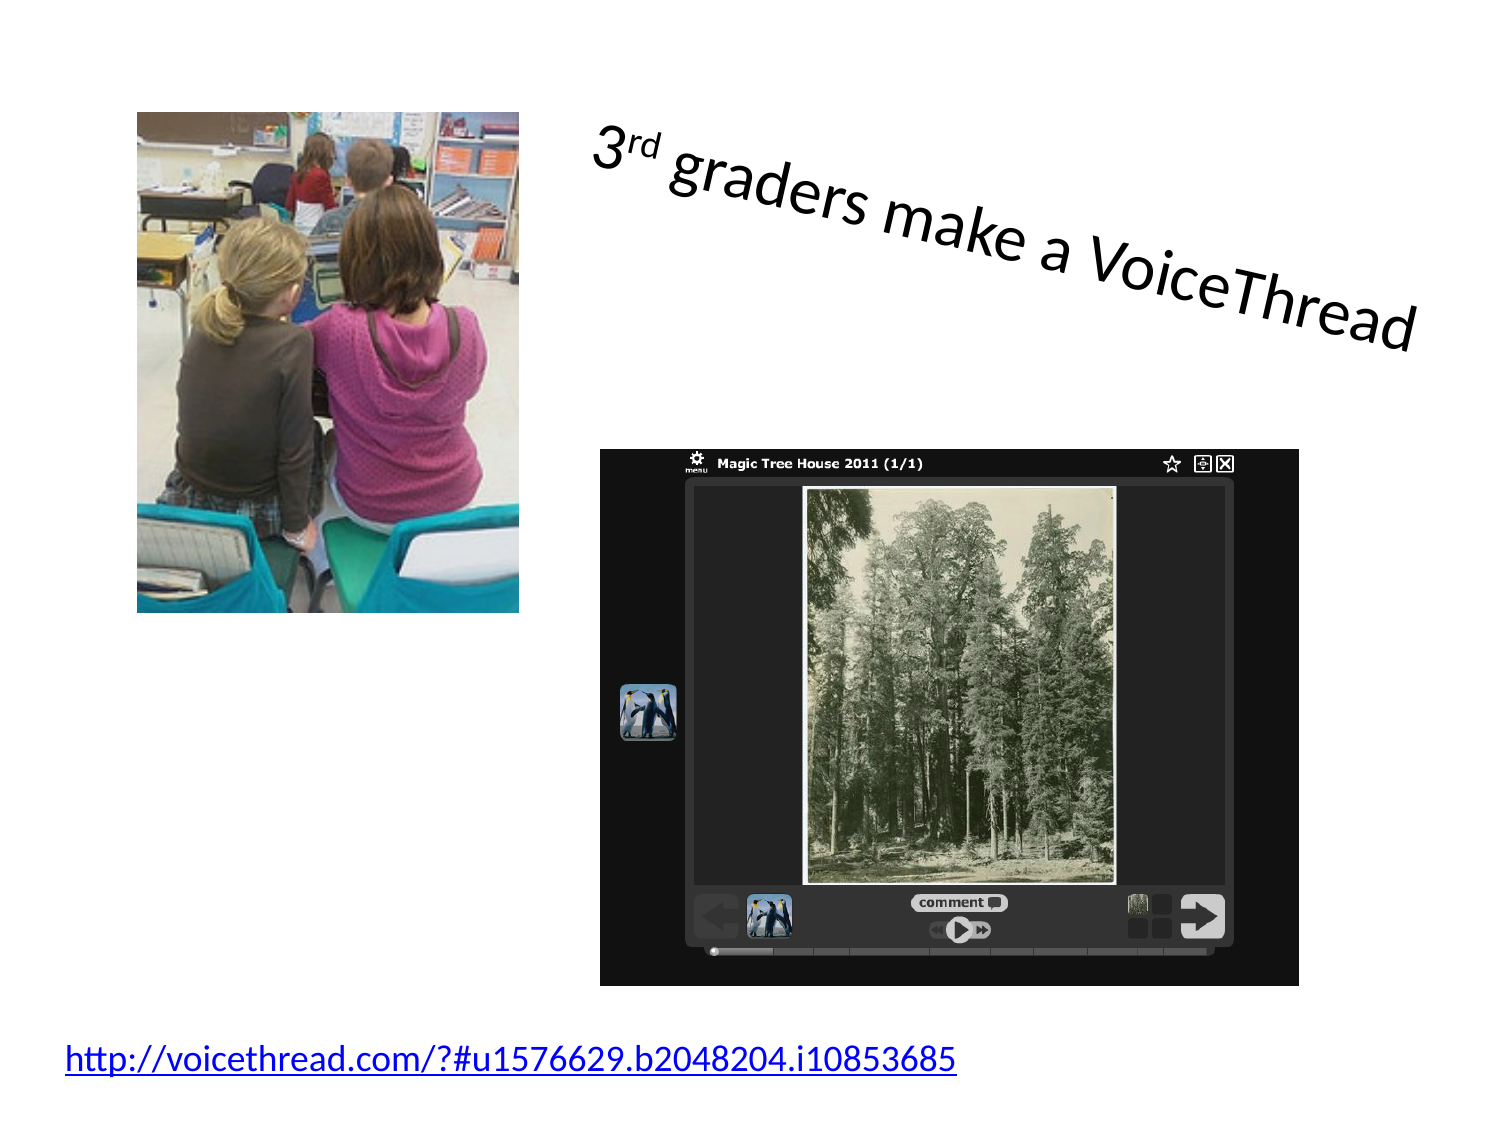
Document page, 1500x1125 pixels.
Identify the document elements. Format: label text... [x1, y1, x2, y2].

text_box http://voicethread.com/?#u1576629.b2048204.i10853685 [50, 1026, 1425, 1087]
picture [599, 449, 1300, 986]
text_box 3rd graders make a VoiceThread [569, 88, 1458, 381]
picture [137, 112, 519, 613]
